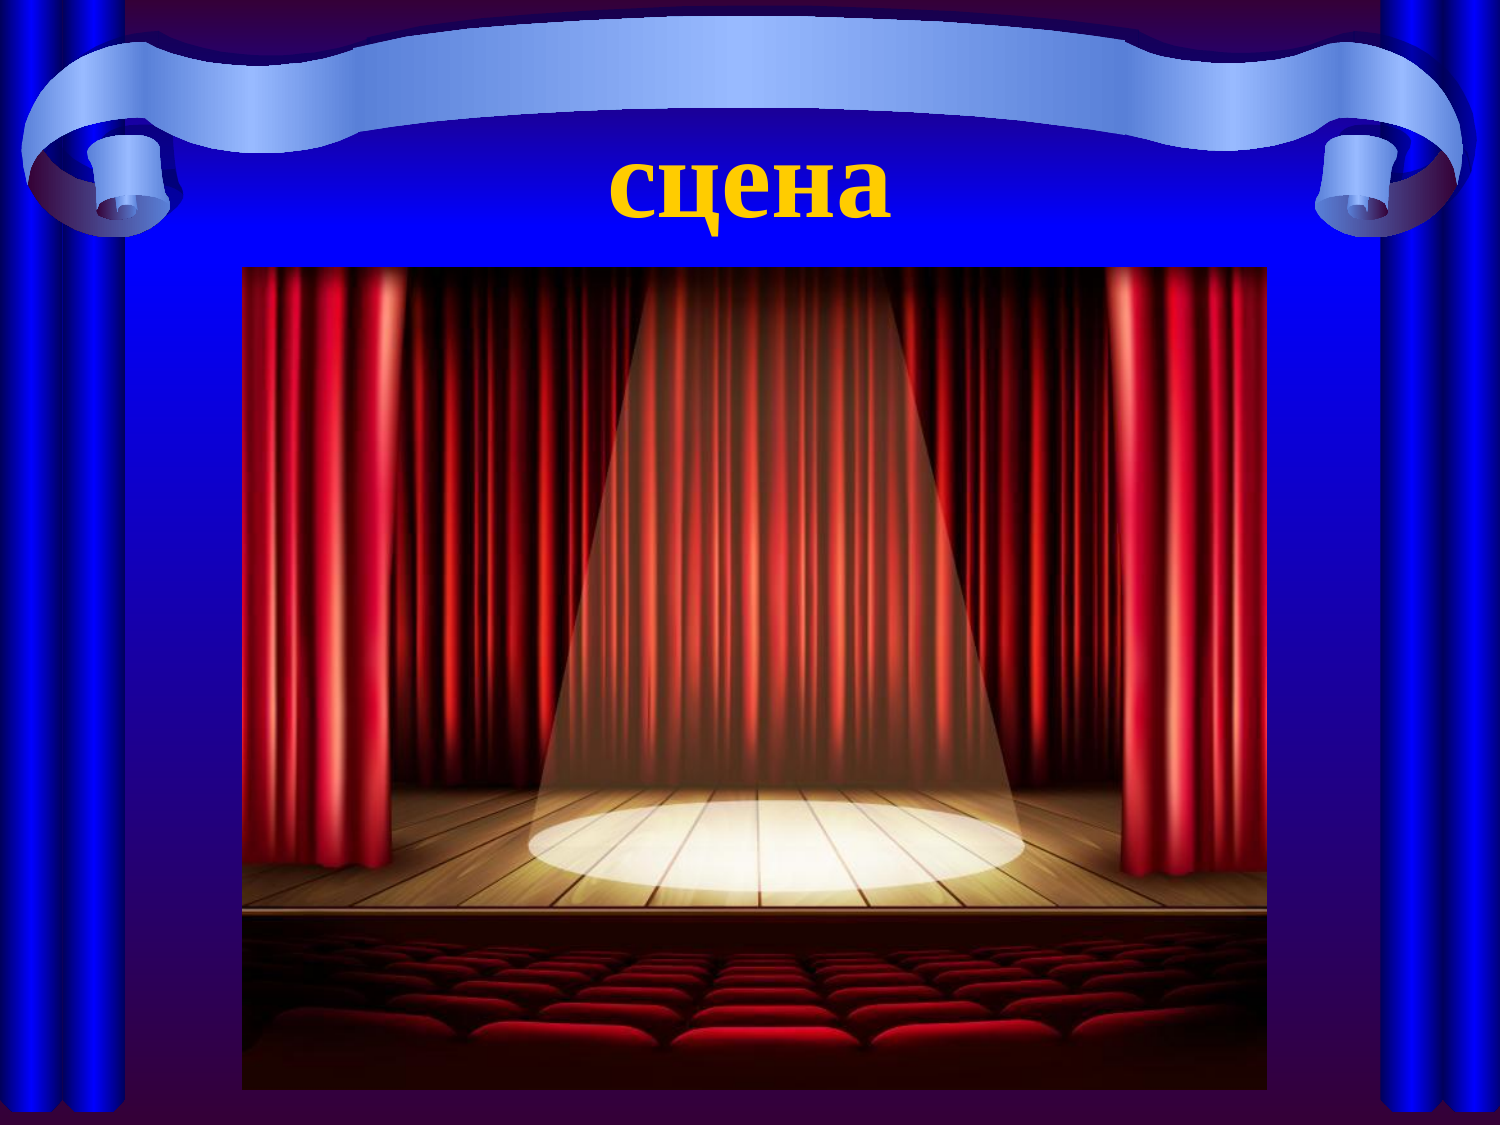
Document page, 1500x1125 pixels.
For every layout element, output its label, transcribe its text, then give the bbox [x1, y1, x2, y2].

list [241, 266, 1267, 1090]
title сцена [112, 113, 1388, 232]
